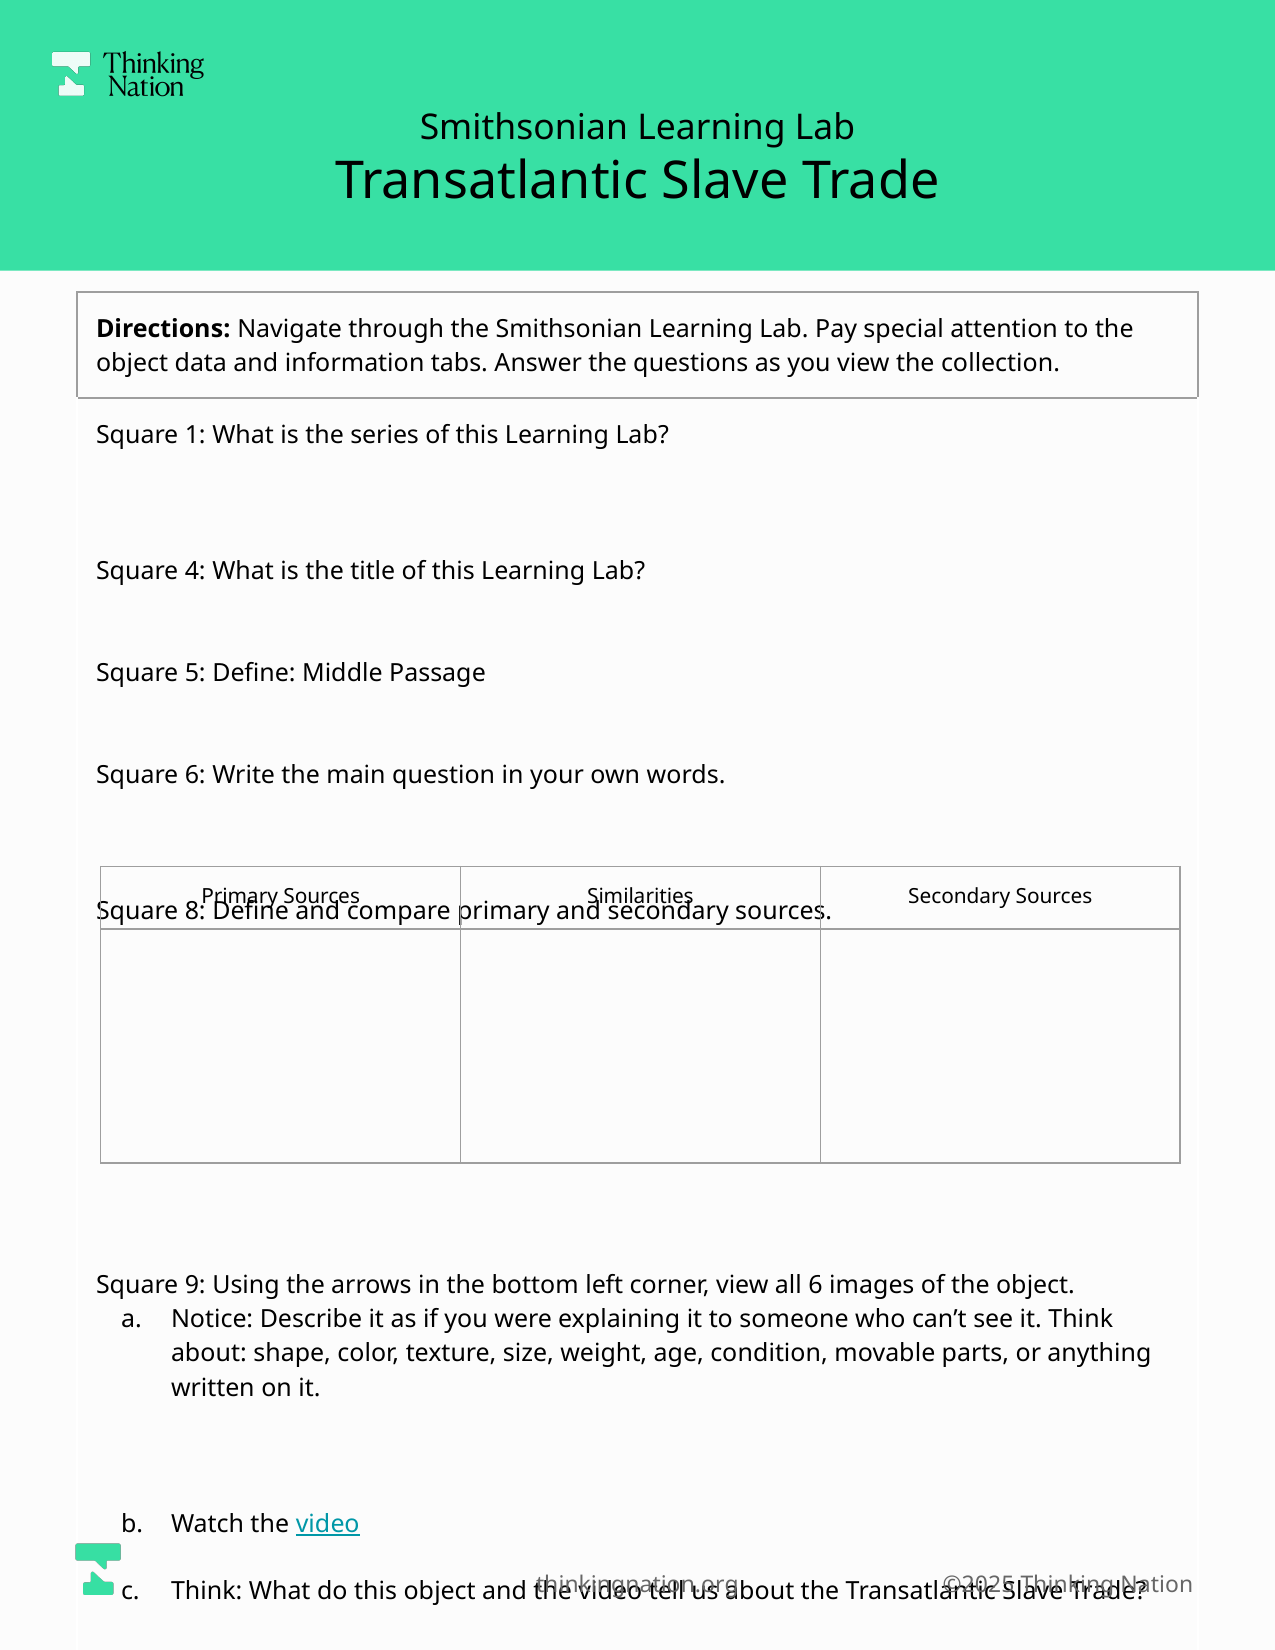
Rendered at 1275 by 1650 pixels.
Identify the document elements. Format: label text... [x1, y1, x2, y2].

text_box thinkingnation.org [486, 1553, 789, 1605]
table_header Primary Sources [101, 867, 460, 928]
table_cell [461, 930, 820, 1162]
table_cell [101, 930, 460, 1162]
picture [62, 1533, 134, 1605]
table_cell Square 1: What is the series of this Learning Lab? Square 4: What is the title of this Learning Lab? Square 5: Define: Middle Passage Square 6: Write the main question in your own words. Square 8: Define and compare primary and secondary sources. Square 9: Using the arrows in the bottom left corner, view all 6 images of the object. Notice: Describe it as if you were explaining it to someone who can’t see it. Think about: shape, color, texture, size, weight, age, condition, movable parts, or anything written on it. Watch the video Think: What do this object and the video tell us about the Transatlantic Slave Trade? [78, 399, 1197, 1650]
picture [35, 37, 210, 110]
table_header Directions: Navigate through the Smithsonian Learning Lab. Pay special attention to the object data and information tabs. Answer the questions as you view the collection. [78, 293, 1197, 397]
table_header Similarities [461, 867, 820, 928]
table_header Secondary Sources [821, 867, 1179, 928]
text_box ©2025 Thinking Nation [907, 1553, 1210, 1605]
table_cell [821, 930, 1179, 1162]
text_box Smithsonian Learning Lab Transatlantic Slave Trade [0, 0, 1275, 271]
